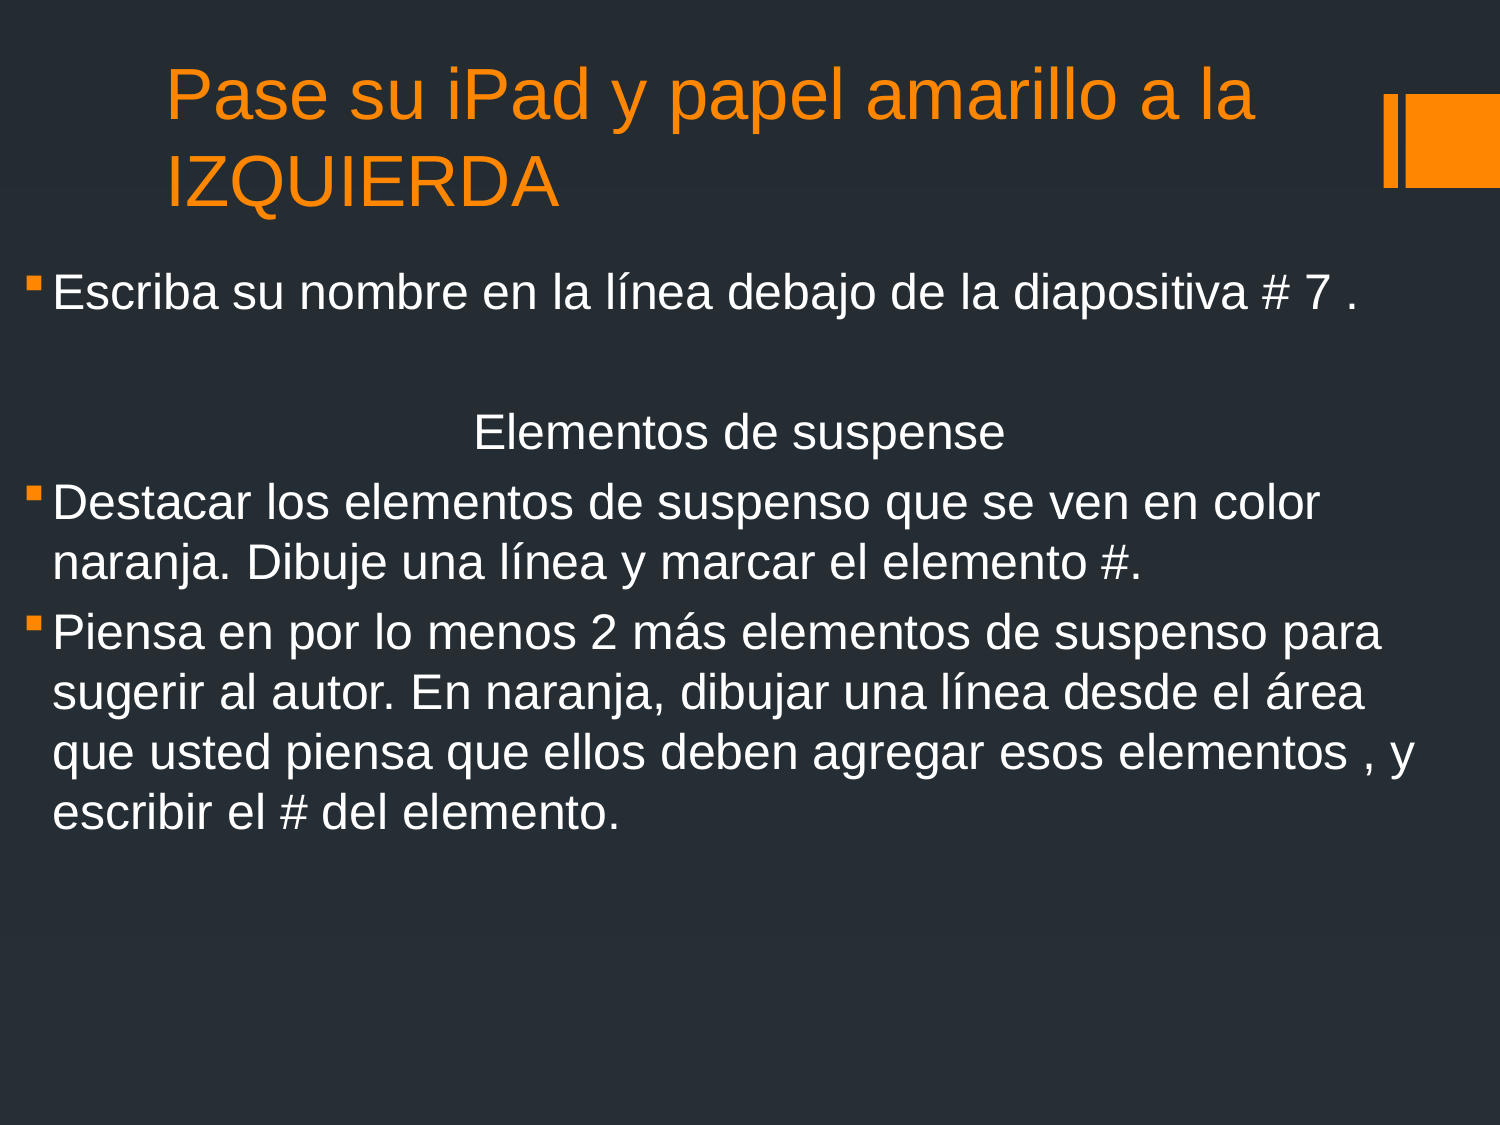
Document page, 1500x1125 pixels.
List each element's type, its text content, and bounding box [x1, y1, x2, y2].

title Pase su iPad y papel amarillo a la IZQUIERDA [150, 39, 1350, 229]
list Escriba su nombre en la línea debajo de la diapositiva # 7 . Elementos de suspense Destacar los elementos de suspenso que se ven en color naranja. Dibuje una línea y marcar el elemento #. Piensa en por lo menos 2 más elementos de suspenso para sugerir al autor. En naranja, dibujar una línea desde el área que usted piensa que ellos deben agregar esos elementos , y escribir el # del elemento. [0, 252, 1473, 1125]
